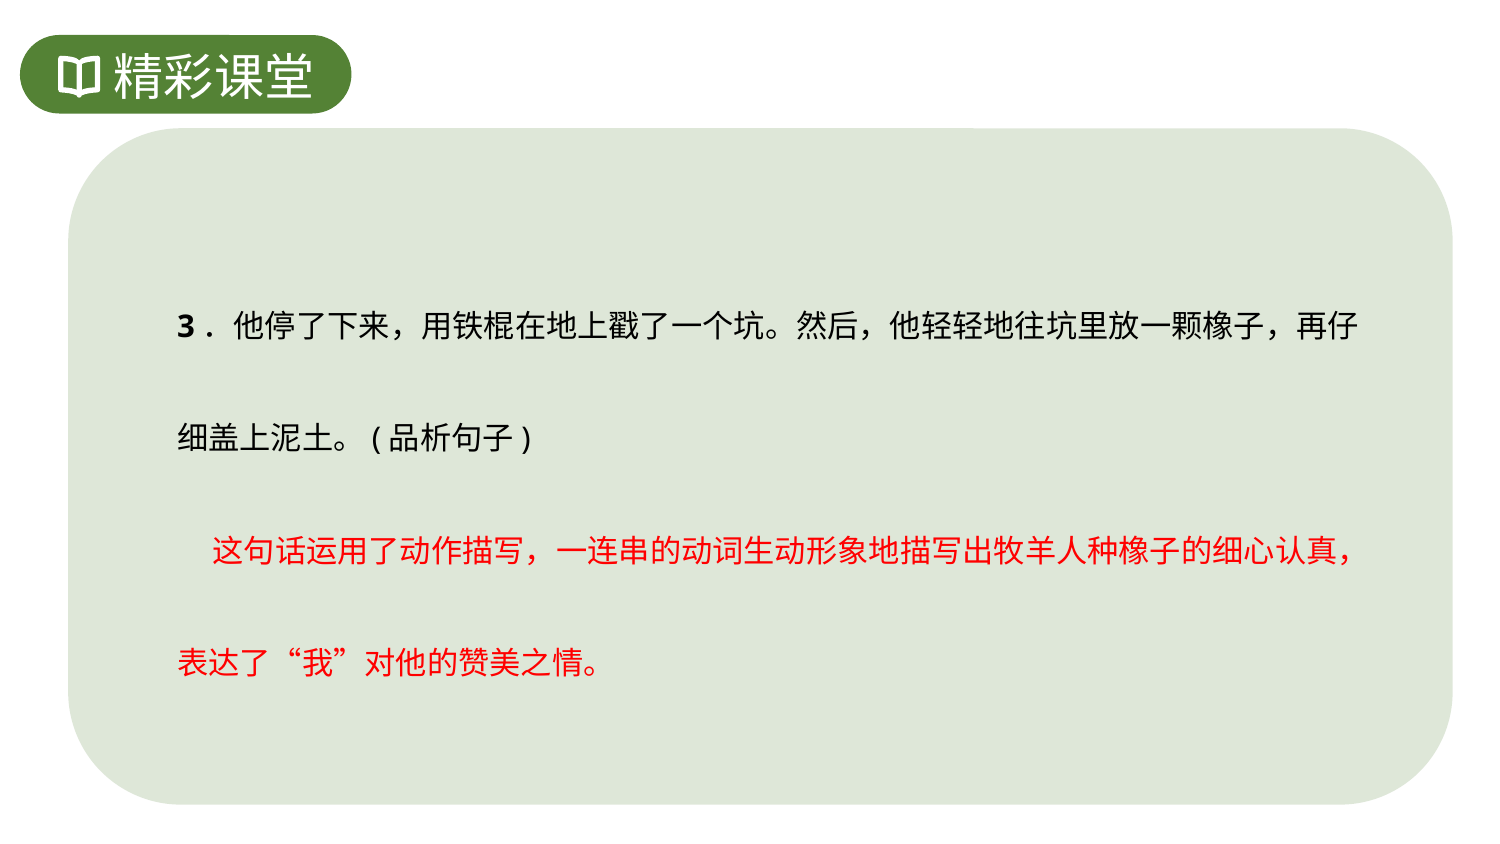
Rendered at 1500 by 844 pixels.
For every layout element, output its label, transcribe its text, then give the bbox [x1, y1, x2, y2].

text_box 3．他停了下来，用铁棍在地上戳了一个坑。然后，他轻轻地往坑里放一颗橡子，再仔细盖上泥土。(品析句子) 这句话运用了动作描写，一连串的动词生动形象地描写出牧羊人种橡子的细心认真，表达了“我”对他的赞美之情。 [165, 225, 1376, 687]
text_box 精彩课堂 [102, 40, 333, 112]
text_box [58, 55, 101, 98]
text_box [18, 33, 353, 115]
